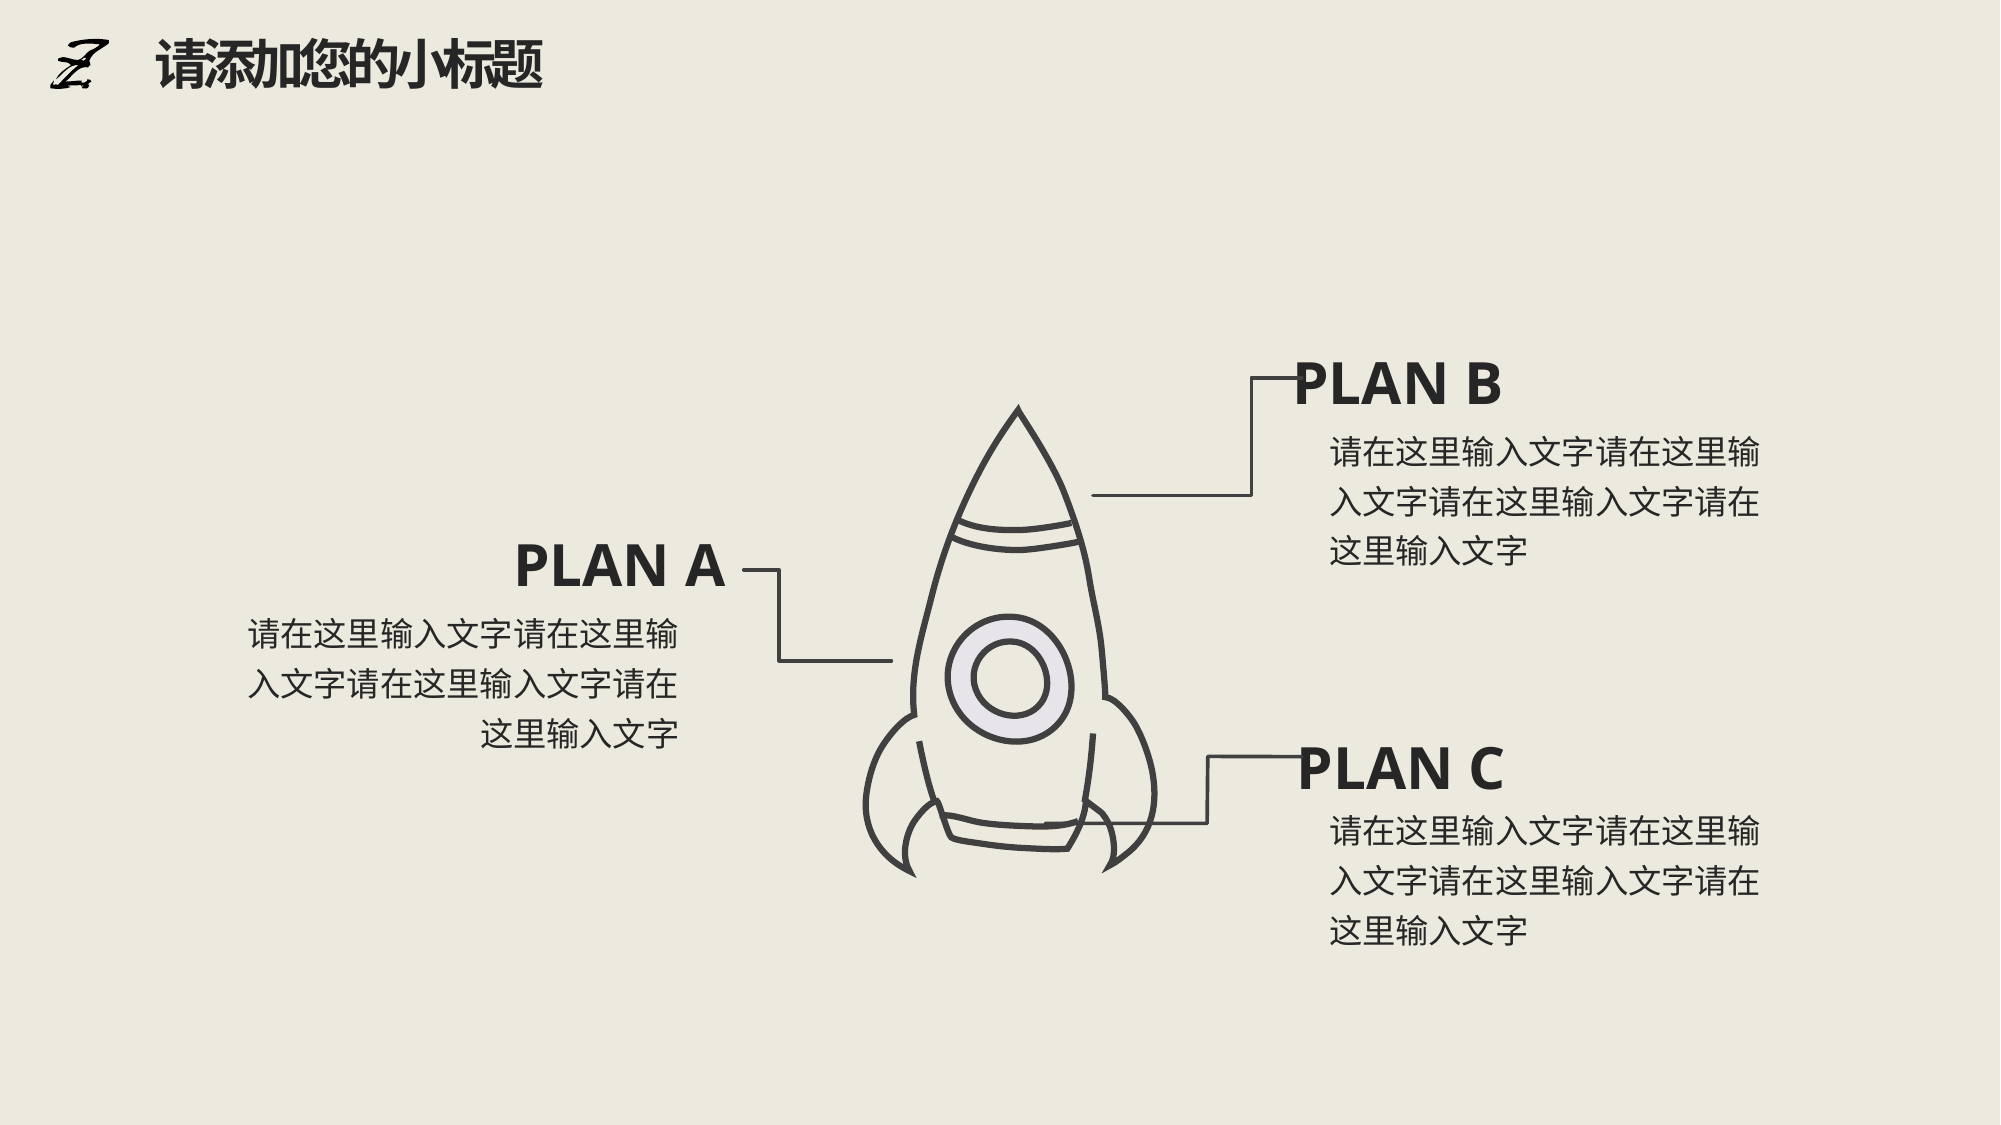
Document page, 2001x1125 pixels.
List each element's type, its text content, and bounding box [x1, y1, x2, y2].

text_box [215, 520, 701, 763]
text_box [1314, 338, 1794, 581]
text_box [1139, 377, 1303, 497]
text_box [810, 469, 1159, 905]
text_box [1159, 755, 1303, 825]
picture [50, 38, 109, 89]
text_box 请添加您的小标题 [139, 23, 560, 103]
text_box [742, 569, 810, 662]
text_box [1314, 723, 1794, 960]
